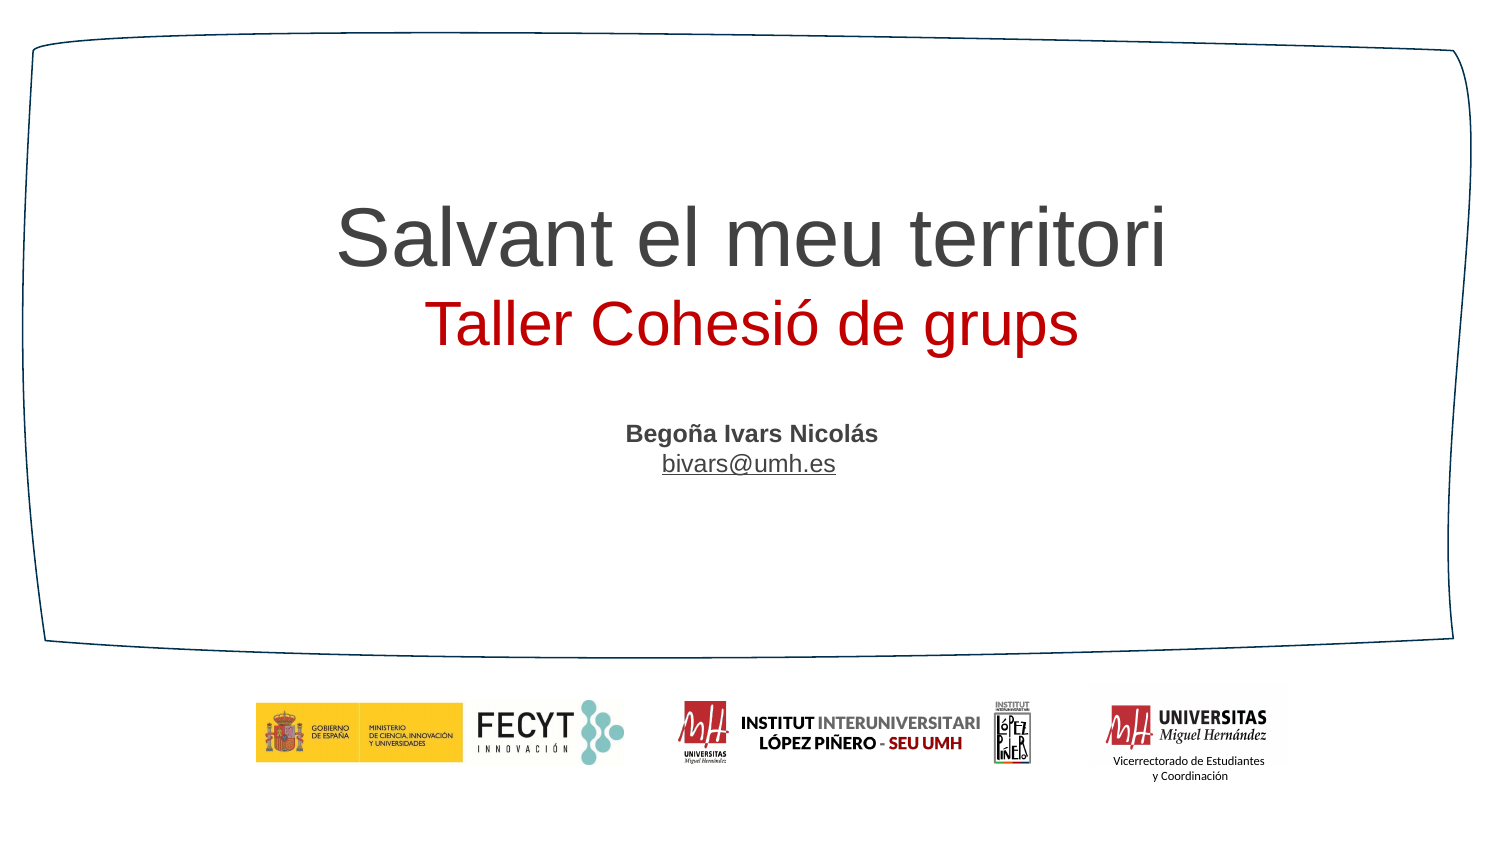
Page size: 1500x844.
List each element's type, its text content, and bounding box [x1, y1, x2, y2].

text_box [255, 683, 1296, 782]
text_box Salvant el meu territori Taller Cohesió de grups [88, 147, 1417, 395]
text_box [22, 32, 1471, 658]
text_box Begoña Ivars Nicolás bivars@umh.es [88, 402, 1417, 493]
